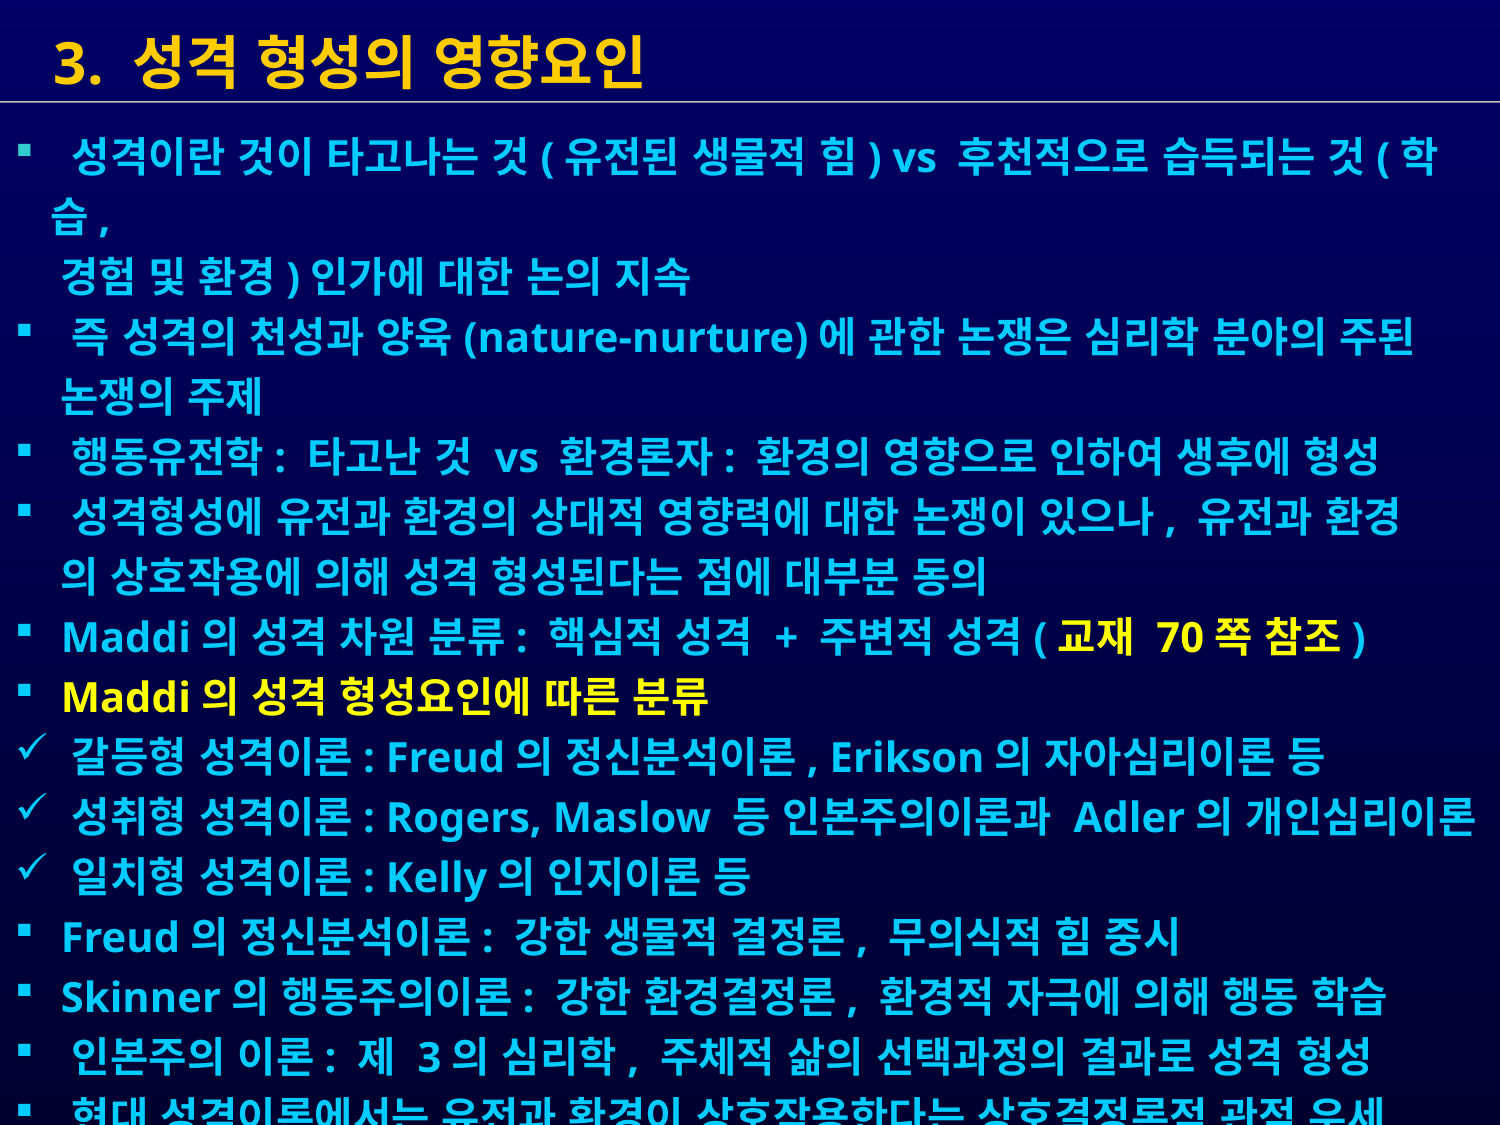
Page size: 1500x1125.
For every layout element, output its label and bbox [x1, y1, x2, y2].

text_box [0, 18, 1500, 1091]
